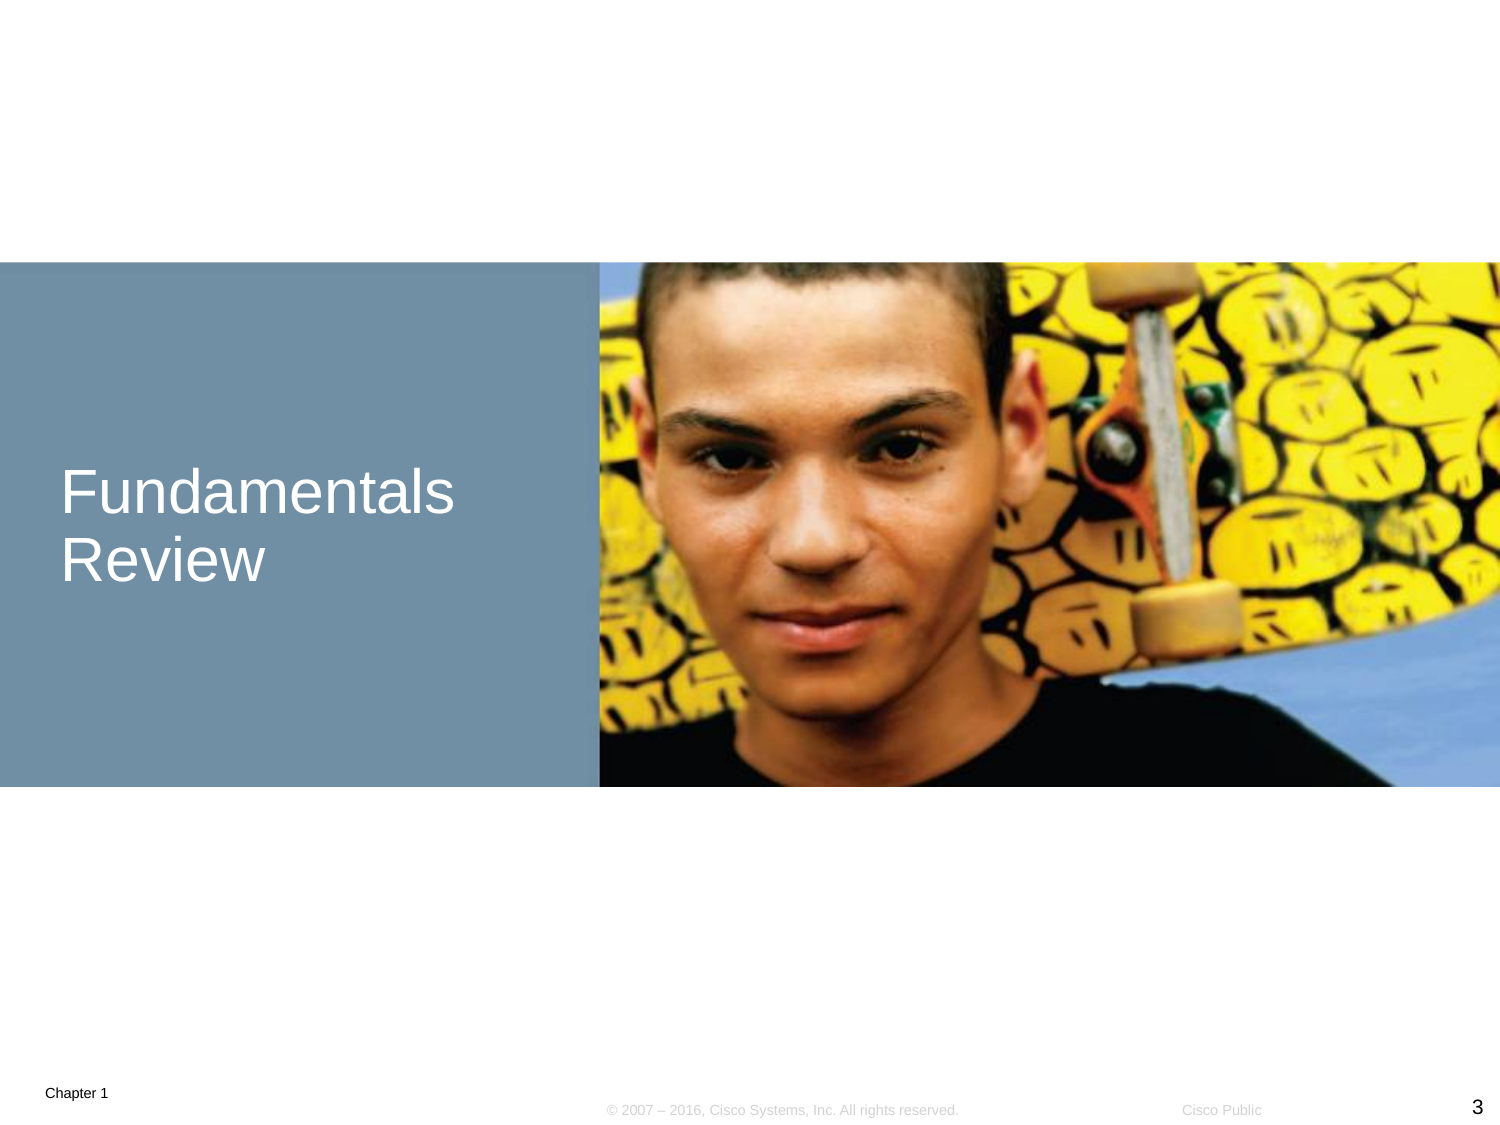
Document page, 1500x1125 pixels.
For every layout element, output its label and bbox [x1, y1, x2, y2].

text_box [0, 0, 1500, 261]
picture [0, 262, 1500, 787]
